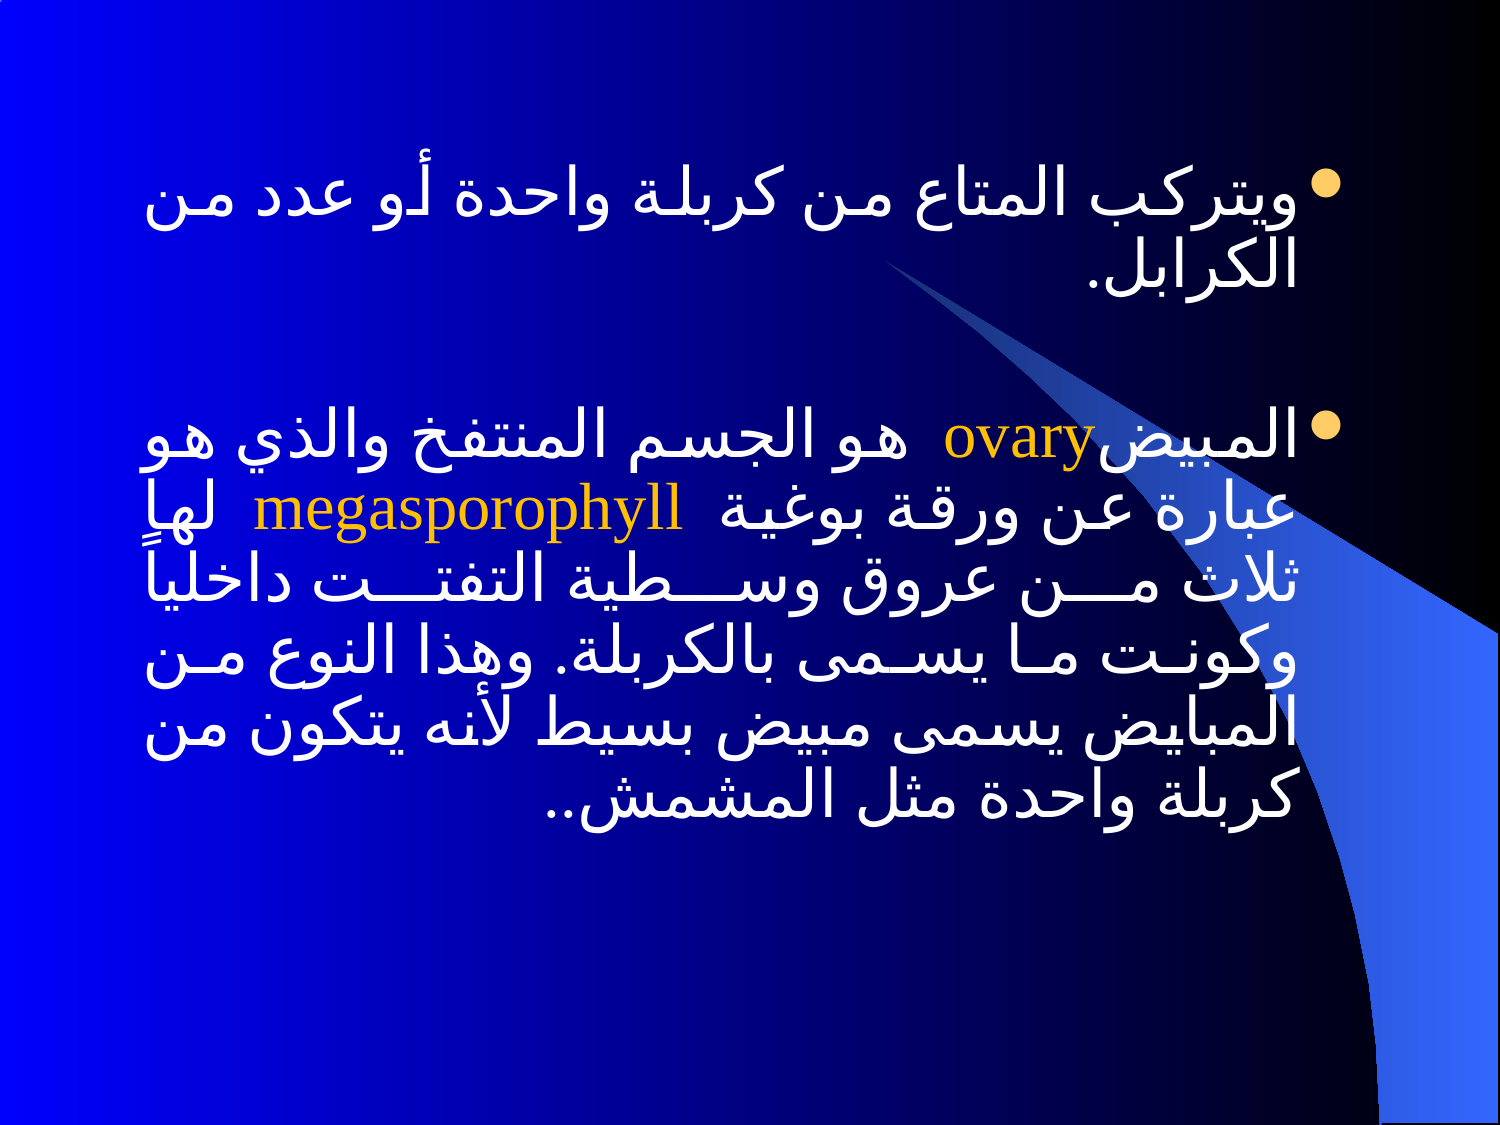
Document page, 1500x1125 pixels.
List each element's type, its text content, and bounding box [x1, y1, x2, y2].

list ويتركب المتاع من كربلة واحدة أو عدد من الكرابل. المبيضovary هو الجسم المنتفخ والذي هو عبارة عن ورقة بوغية megasporophyll لها ثلاث من عروق وسطية التفتت داخلياً وكونت ما يسمى بالكربلة. وهذا النوع من المبايض يسمى مبيض بسيط لأنه يتكون من كربلة واحدة مثل المشمش.. [112, 149, 1388, 776]
